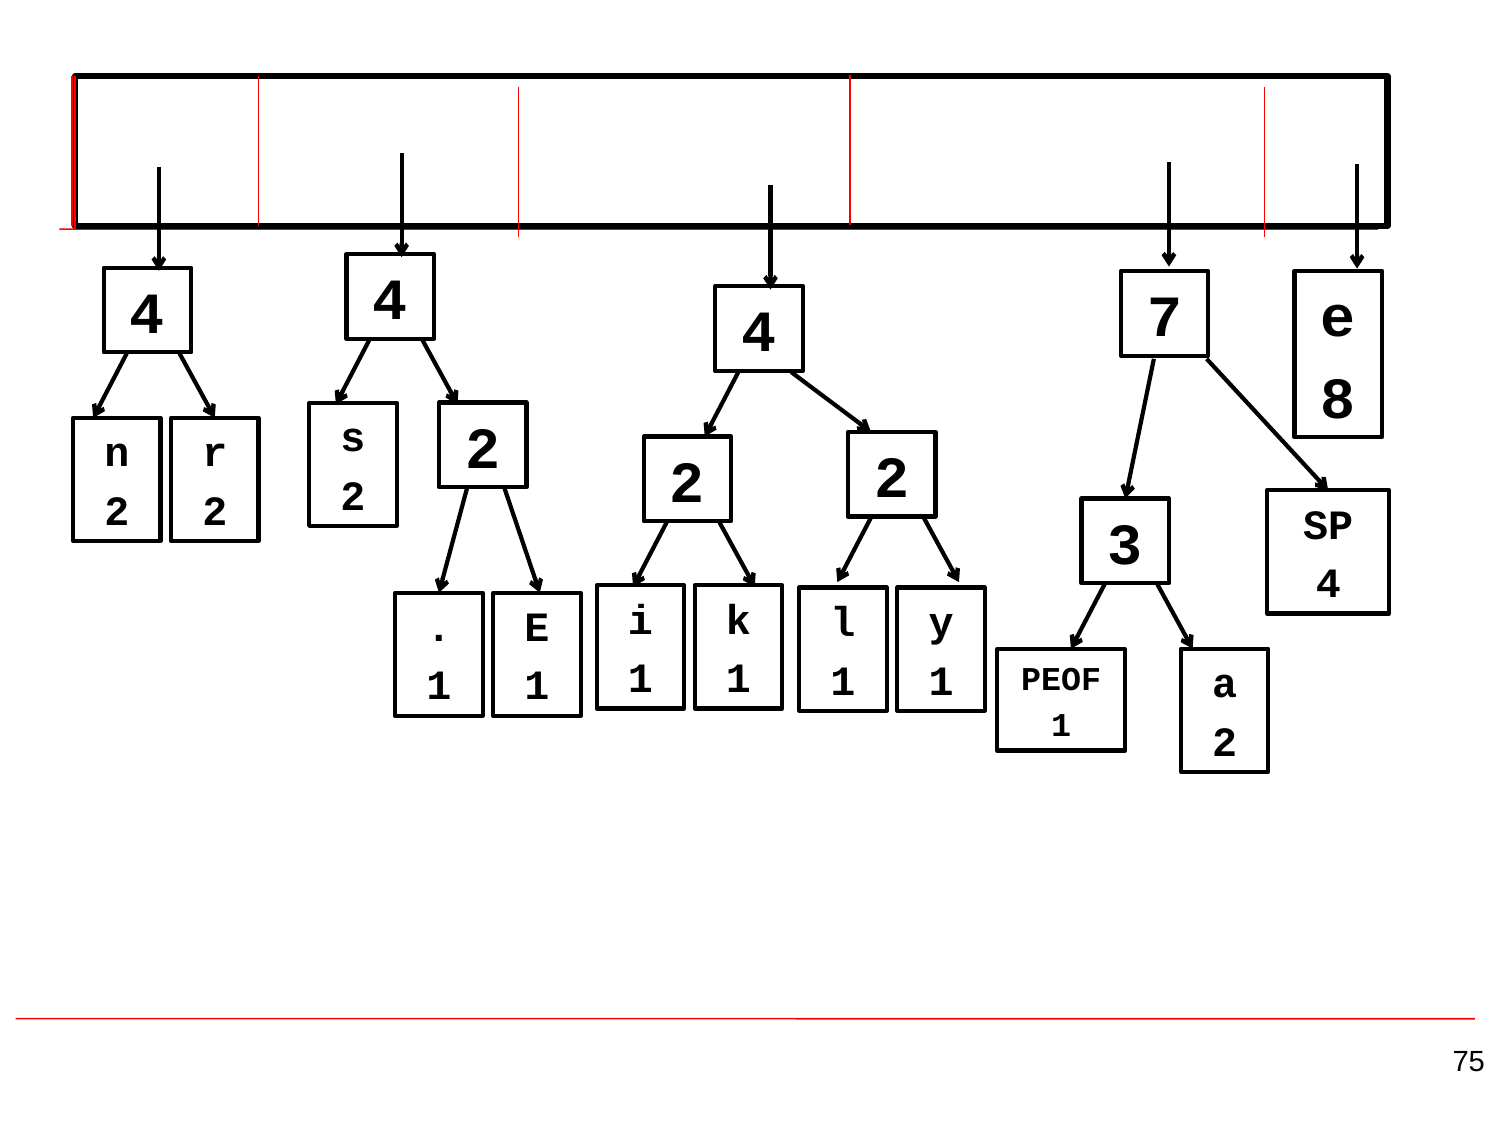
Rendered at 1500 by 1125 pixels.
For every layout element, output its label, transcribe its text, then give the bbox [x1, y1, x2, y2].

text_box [1157, 584, 1193, 649]
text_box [1125, 358, 1155, 499]
slide_number 75 [1149, 1034, 1500, 1113]
text_box [76, 76, 258, 227]
text_box k 1 [694, 585, 783, 709]
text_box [923, 517, 960, 583]
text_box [92, 353, 127, 419]
text_box y 1 [897, 587, 985, 711]
text_box 4 [346, 253, 434, 339]
text_box 2 [643, 436, 732, 522]
text_box 3 [1081, 498, 1170, 584]
text_box i 1 [596, 585, 685, 709]
text_box 4 [103, 267, 192, 353]
text_box E 1 [493, 592, 581, 716]
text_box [1070, 584, 1105, 649]
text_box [1206, 358, 1329, 491]
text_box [335, 339, 370, 405]
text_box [719, 522, 755, 587]
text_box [422, 339, 458, 405]
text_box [438, 488, 468, 593]
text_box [632, 522, 667, 587]
text_box e 8 [1294, 270, 1383, 438]
text_box 2 [438, 402, 527, 488]
text_box r 2 [170, 417, 259, 541]
text_box 2 [847, 431, 936, 517]
text_box n 2 [72, 417, 161, 541]
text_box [837, 517, 872, 583]
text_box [790, 371, 872, 433]
text_box 4 [715, 286, 803, 371]
text_box l 1 [799, 587, 887, 711]
text_box s 2 [309, 402, 397, 526]
text_box PEOF 1 [997, 649, 1126, 751]
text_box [504, 488, 541, 593]
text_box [179, 353, 215, 419]
text_box . 1 [395, 592, 483, 716]
text_box [259, 76, 849, 227]
text_box SP 4 [1267, 490, 1390, 614]
text_box [851, 76, 1388, 227]
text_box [704, 371, 739, 437]
text_box 7 [1120, 270, 1209, 356]
text_box a 2 [1180, 648, 1269, 772]
